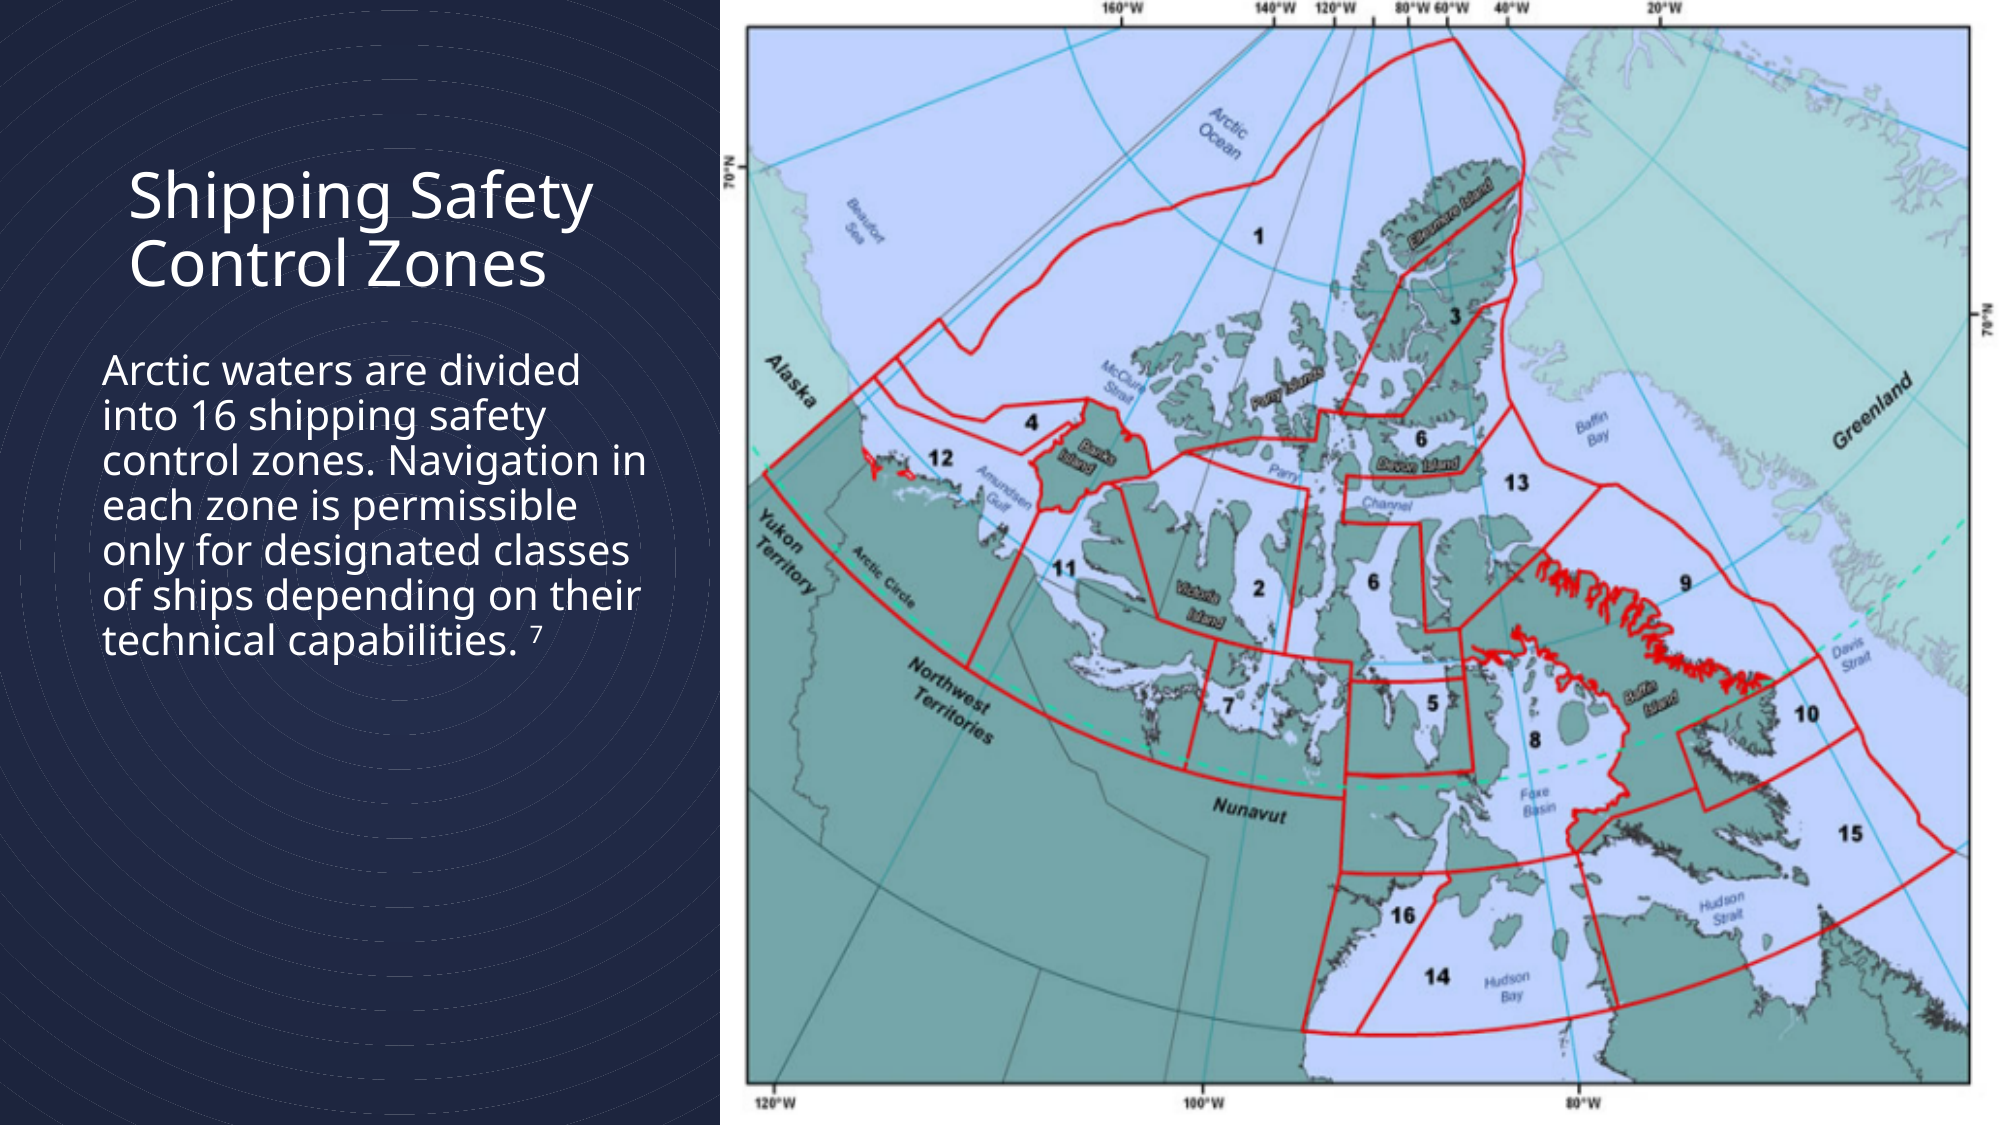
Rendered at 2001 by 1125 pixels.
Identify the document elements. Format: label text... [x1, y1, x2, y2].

picture [719, 0, 2000, 1125]
title Shipping Safety Control Zones [113, 104, 639, 309]
list Arctic waters are divided into 16 shipping safety control zones. Navigation in each zone is permissible only for designated classes of ships depending on their technical capabilities. 7 [86, 342, 682, 646]
